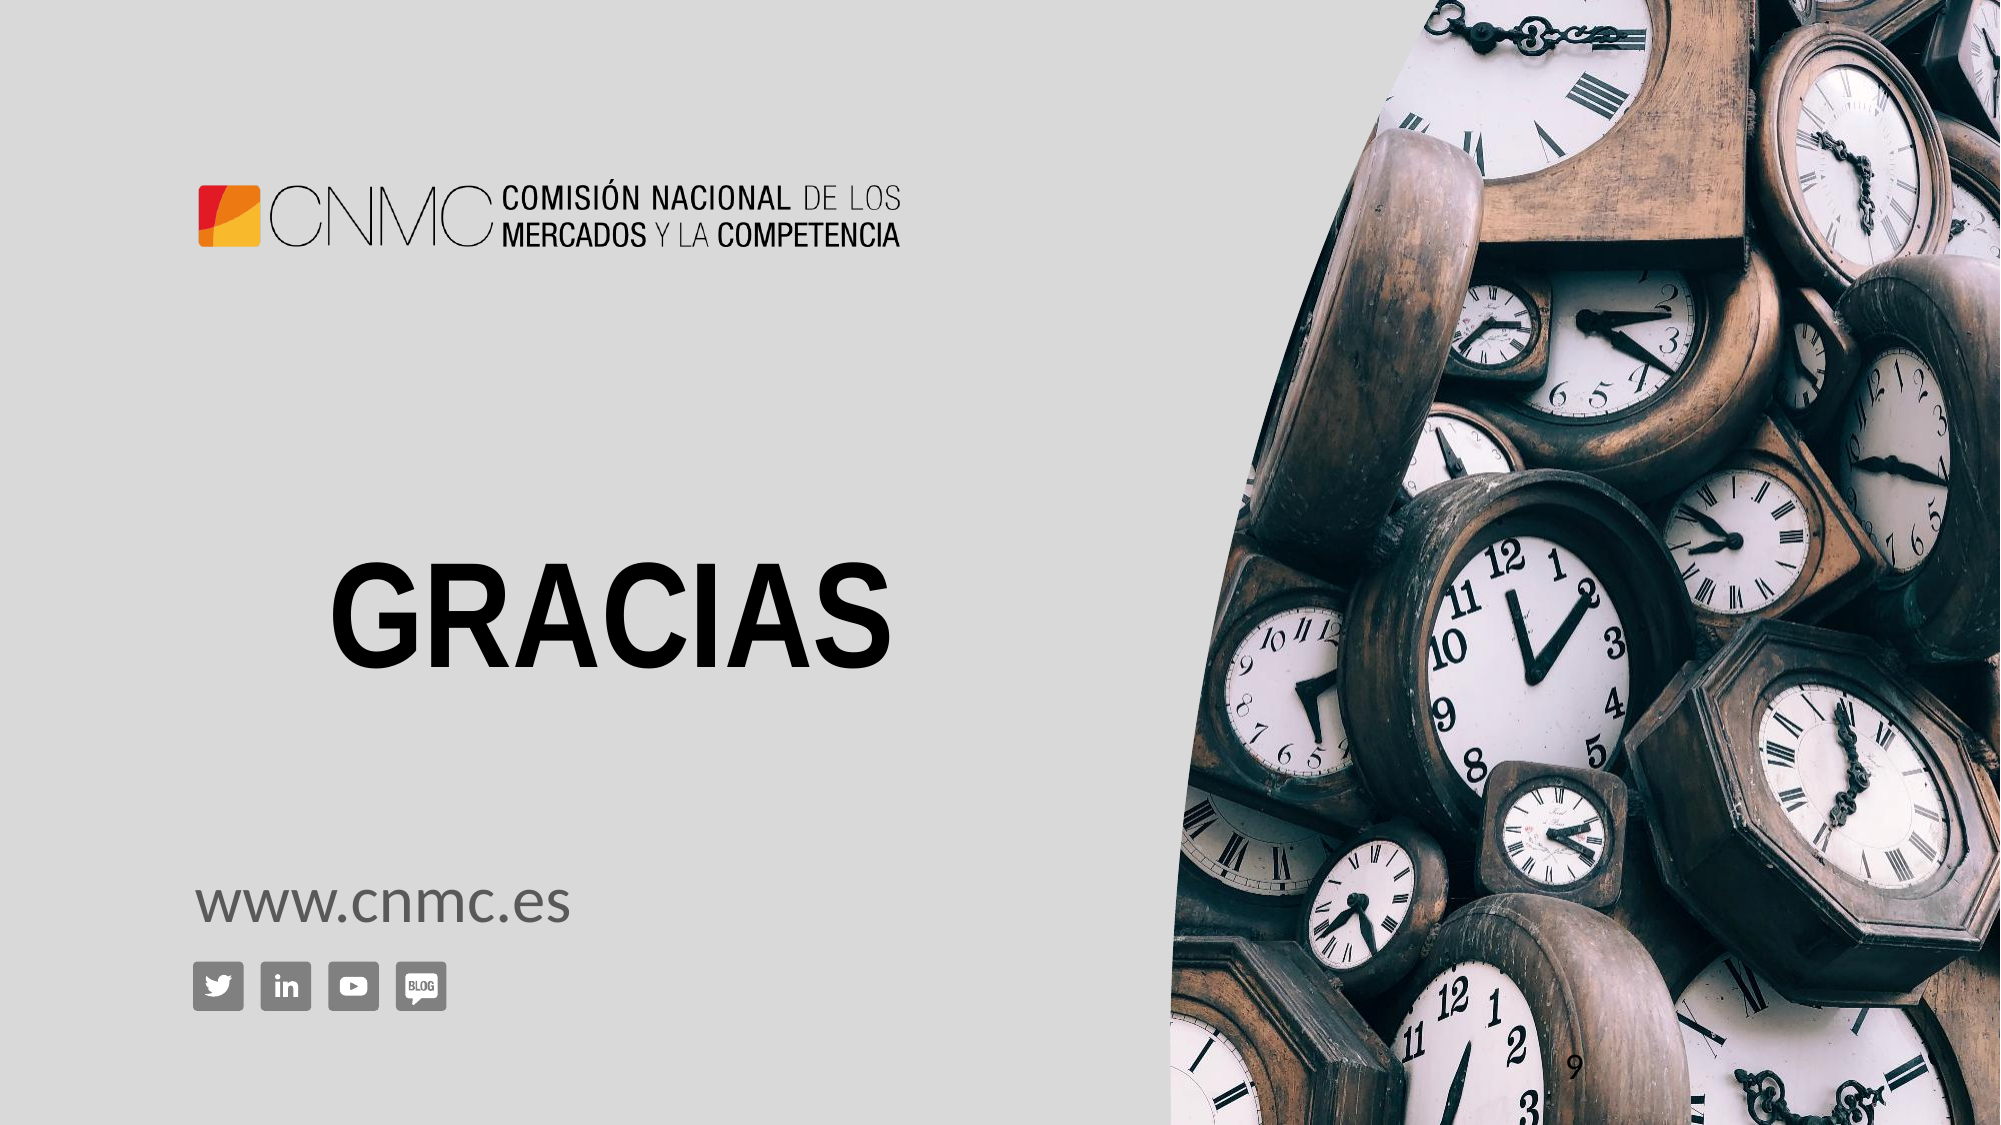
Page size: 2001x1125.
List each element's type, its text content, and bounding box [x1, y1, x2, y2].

picture [1170, 0, 2000, 1125]
title GRACIAS [178, 433, 1046, 804]
picture [194, 179, 904, 247]
